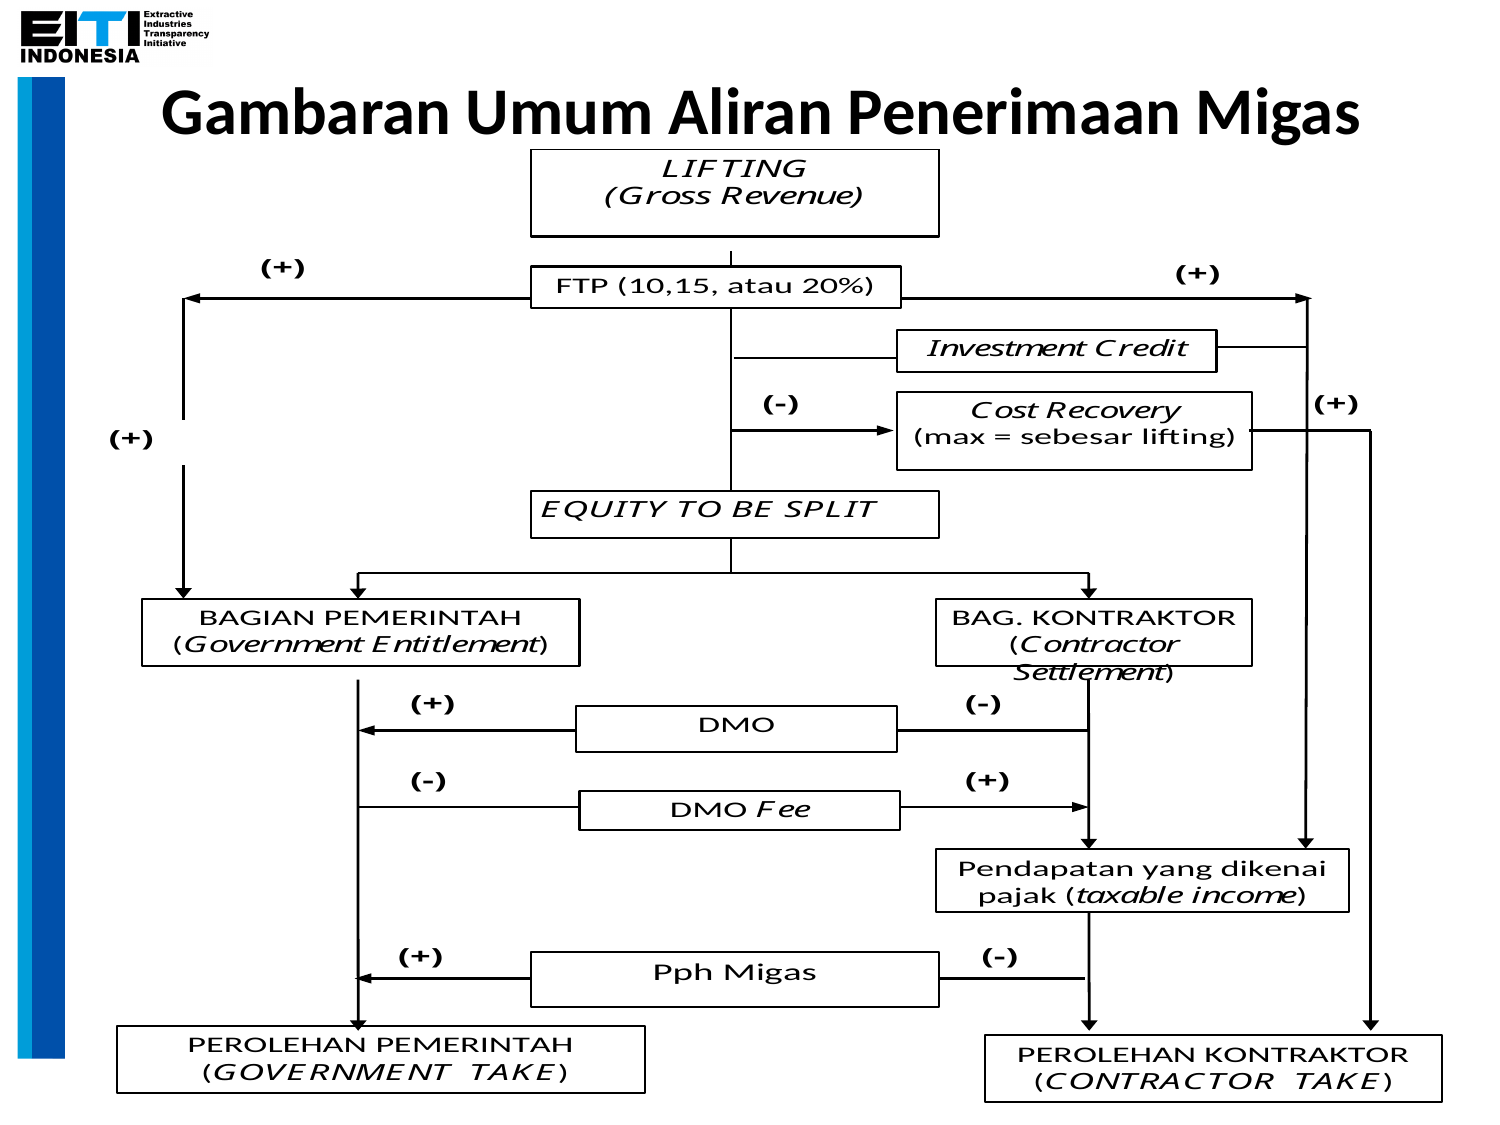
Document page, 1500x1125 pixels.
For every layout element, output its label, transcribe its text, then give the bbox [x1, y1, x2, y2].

picture [17, 7, 213, 67]
picture [100, 148, 1448, 1125]
title Gambaran Umum Aliran Penerimaan Migas [76, 30, 1447, 185]
